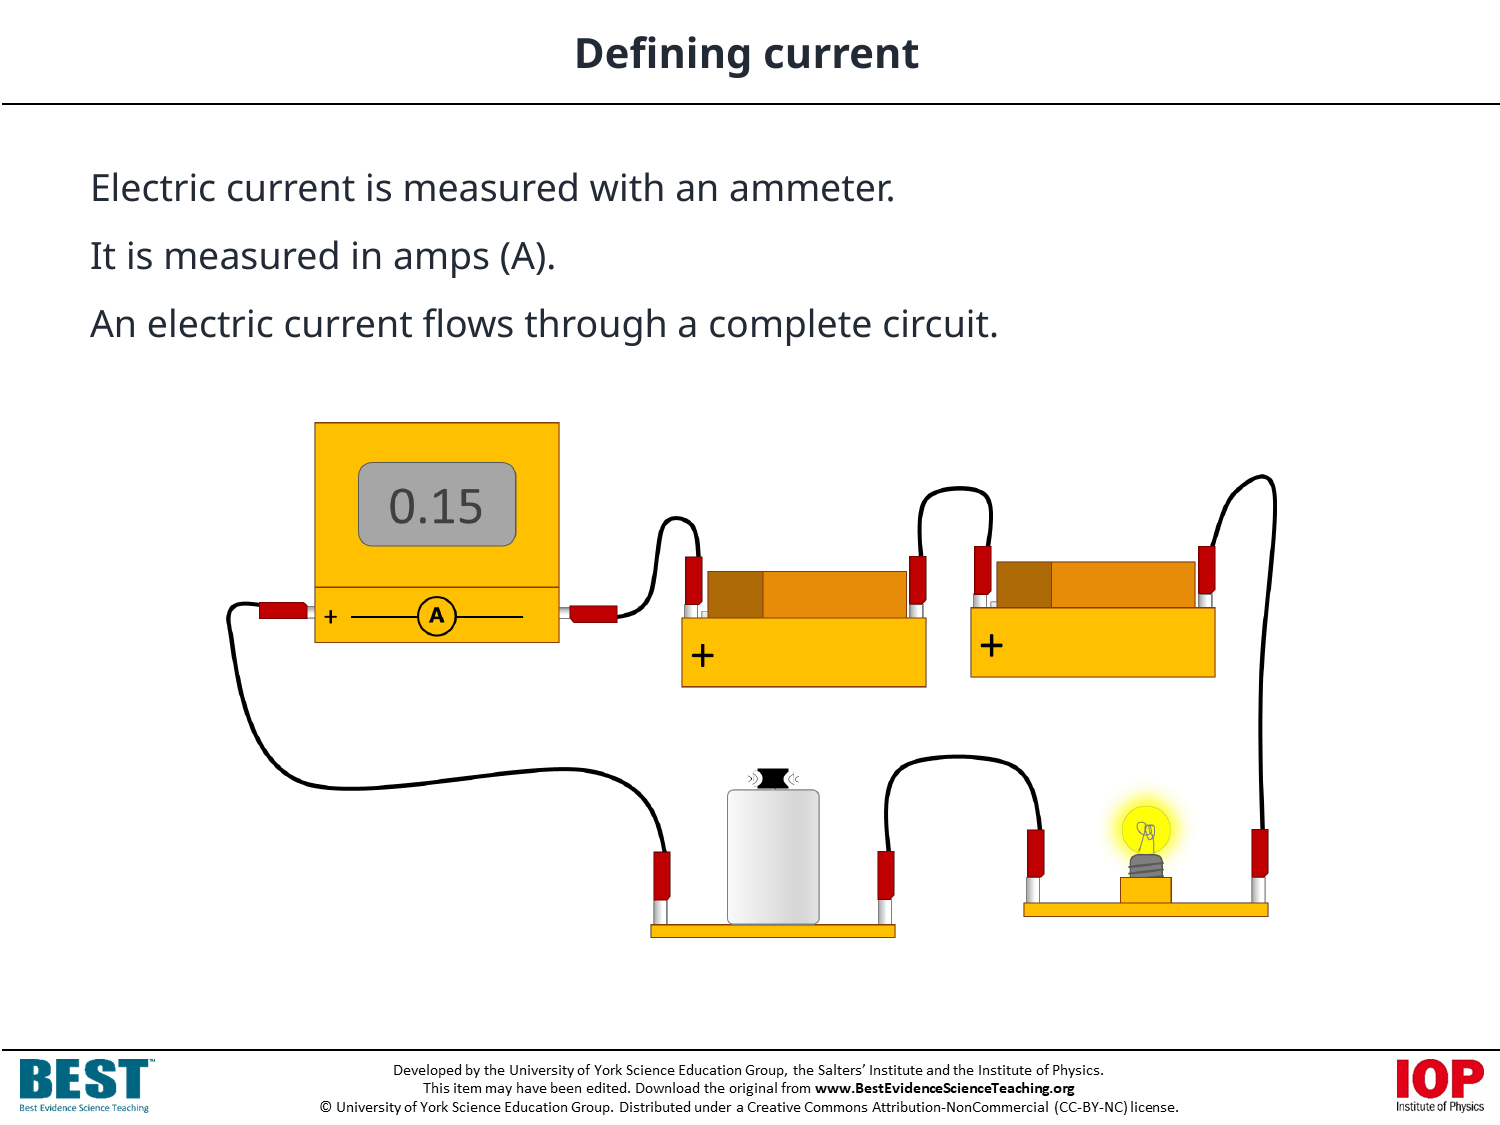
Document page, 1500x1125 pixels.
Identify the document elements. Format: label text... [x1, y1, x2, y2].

picture [2, 103, 1500, 1125]
text_box Defining current [23, 4, 1471, 99]
